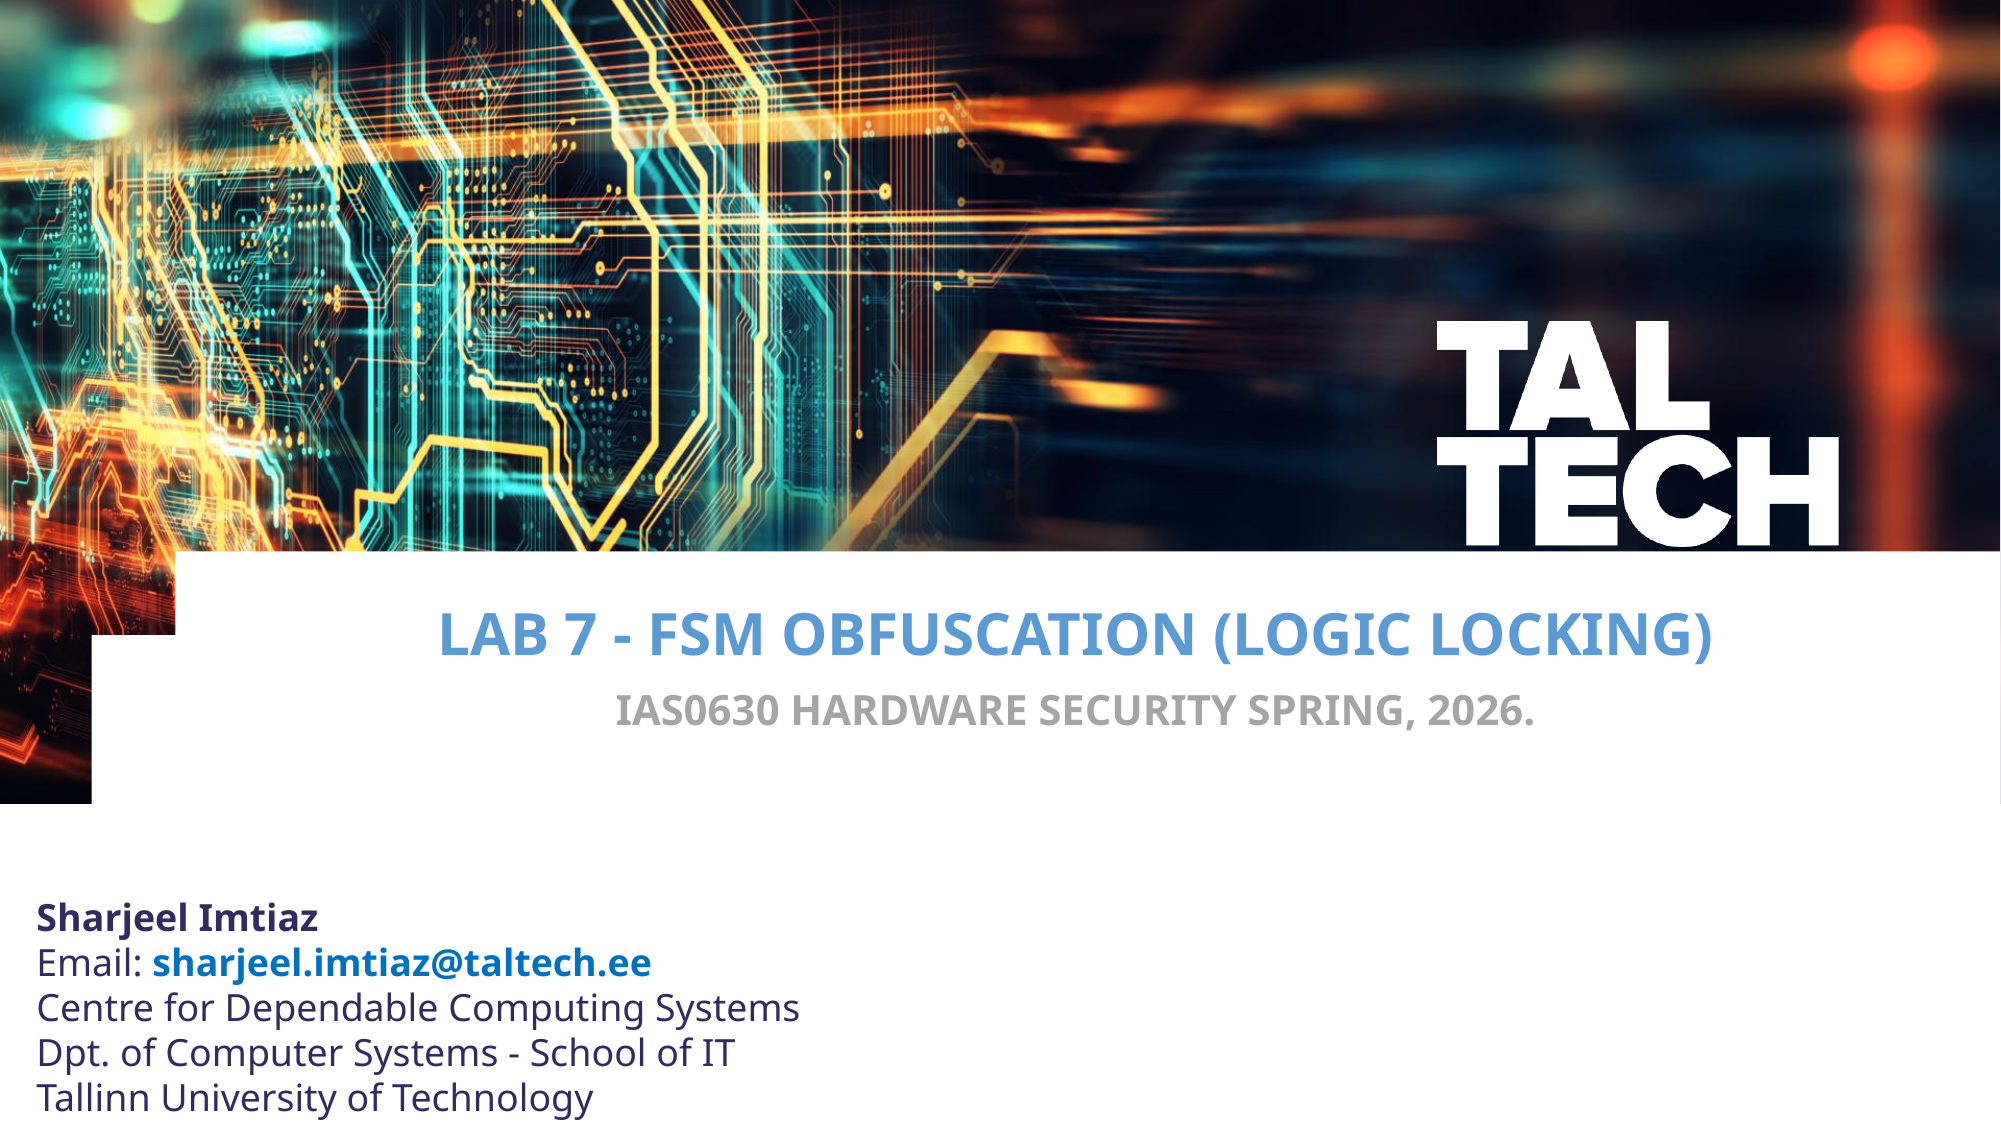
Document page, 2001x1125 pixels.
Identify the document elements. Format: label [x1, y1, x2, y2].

text_box [13, 321, 2000, 1125]
picture [0, 0, 2001, 804]
